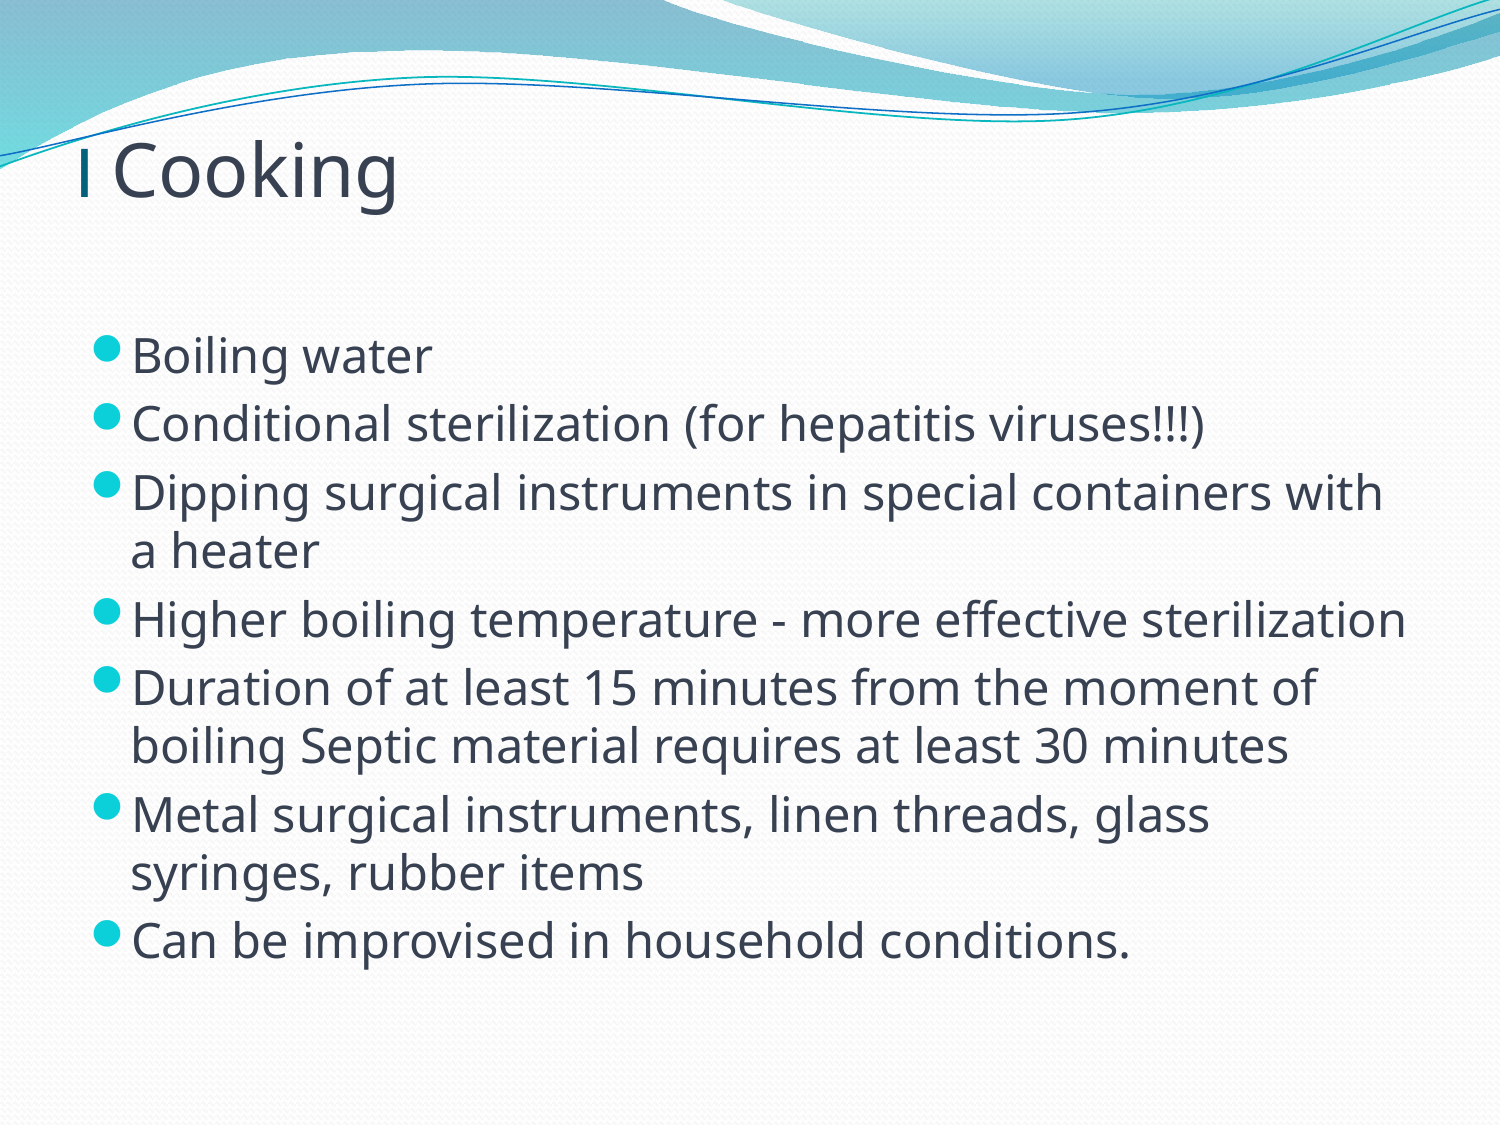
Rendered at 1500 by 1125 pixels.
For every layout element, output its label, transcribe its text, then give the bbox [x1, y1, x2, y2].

title I Cooking [75, 115, 1425, 303]
list Boiling water Conditional sterilization (for hepatitis viruses!!!) Dipping surgical instruments in special containers with a heater Higher boiling temperature - more effective sterilization Duration of at least 15 minutes from the moment of boiling Septic material requires at least 30 minutes Metal surgical instruments, linen threads, glass syringes, rubber items Can be improvised in household conditions. [75, 317, 1425, 1038]
